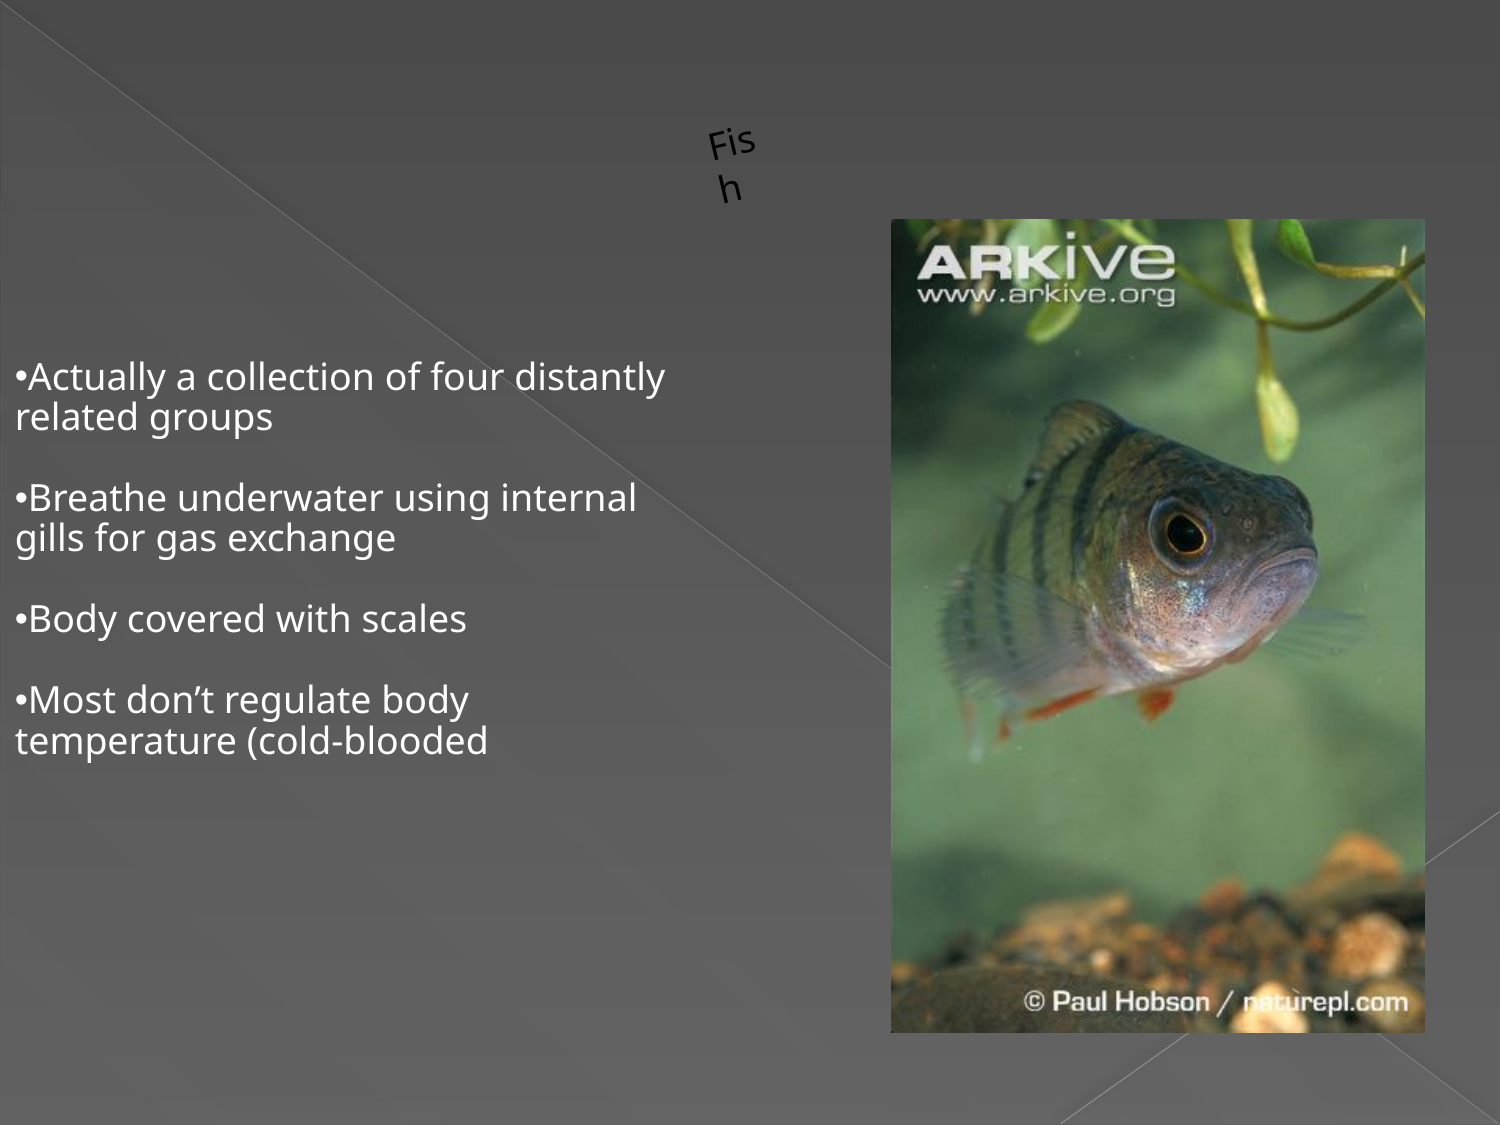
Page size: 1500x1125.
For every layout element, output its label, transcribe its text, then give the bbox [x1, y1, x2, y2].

picture [891, 219, 1425, 1033]
text_box Fish [687, 99, 803, 223]
text_box Actually a collection of four distantly related groups Breathe underwater using internal gills for gas exchange Body covered with scales Most don’t regulate body temperature (cold-blooded [0, 350, 692, 770]
